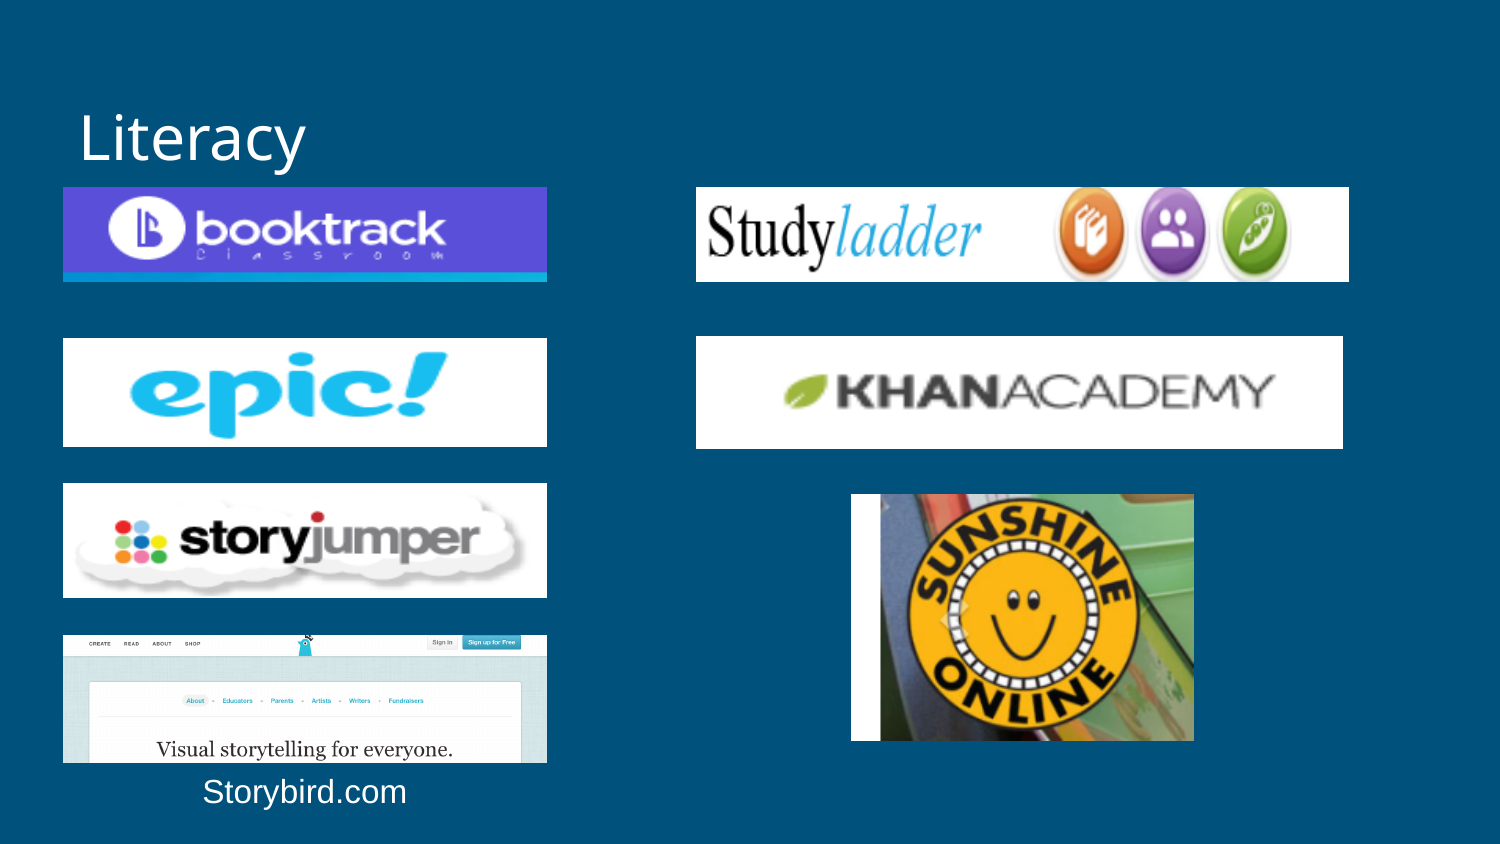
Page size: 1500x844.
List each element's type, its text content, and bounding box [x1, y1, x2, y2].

picture [64, 636, 546, 762]
title Literacy [63, 75, 1437, 188]
picture [697, 188, 1348, 281]
picture [64, 188, 546, 272]
picture [64, 339, 546, 446]
text_box Storybird.com [101, 773, 509, 818]
picture [852, 495, 1193, 740]
picture [697, 337, 1342, 448]
picture [64, 484, 546, 597]
